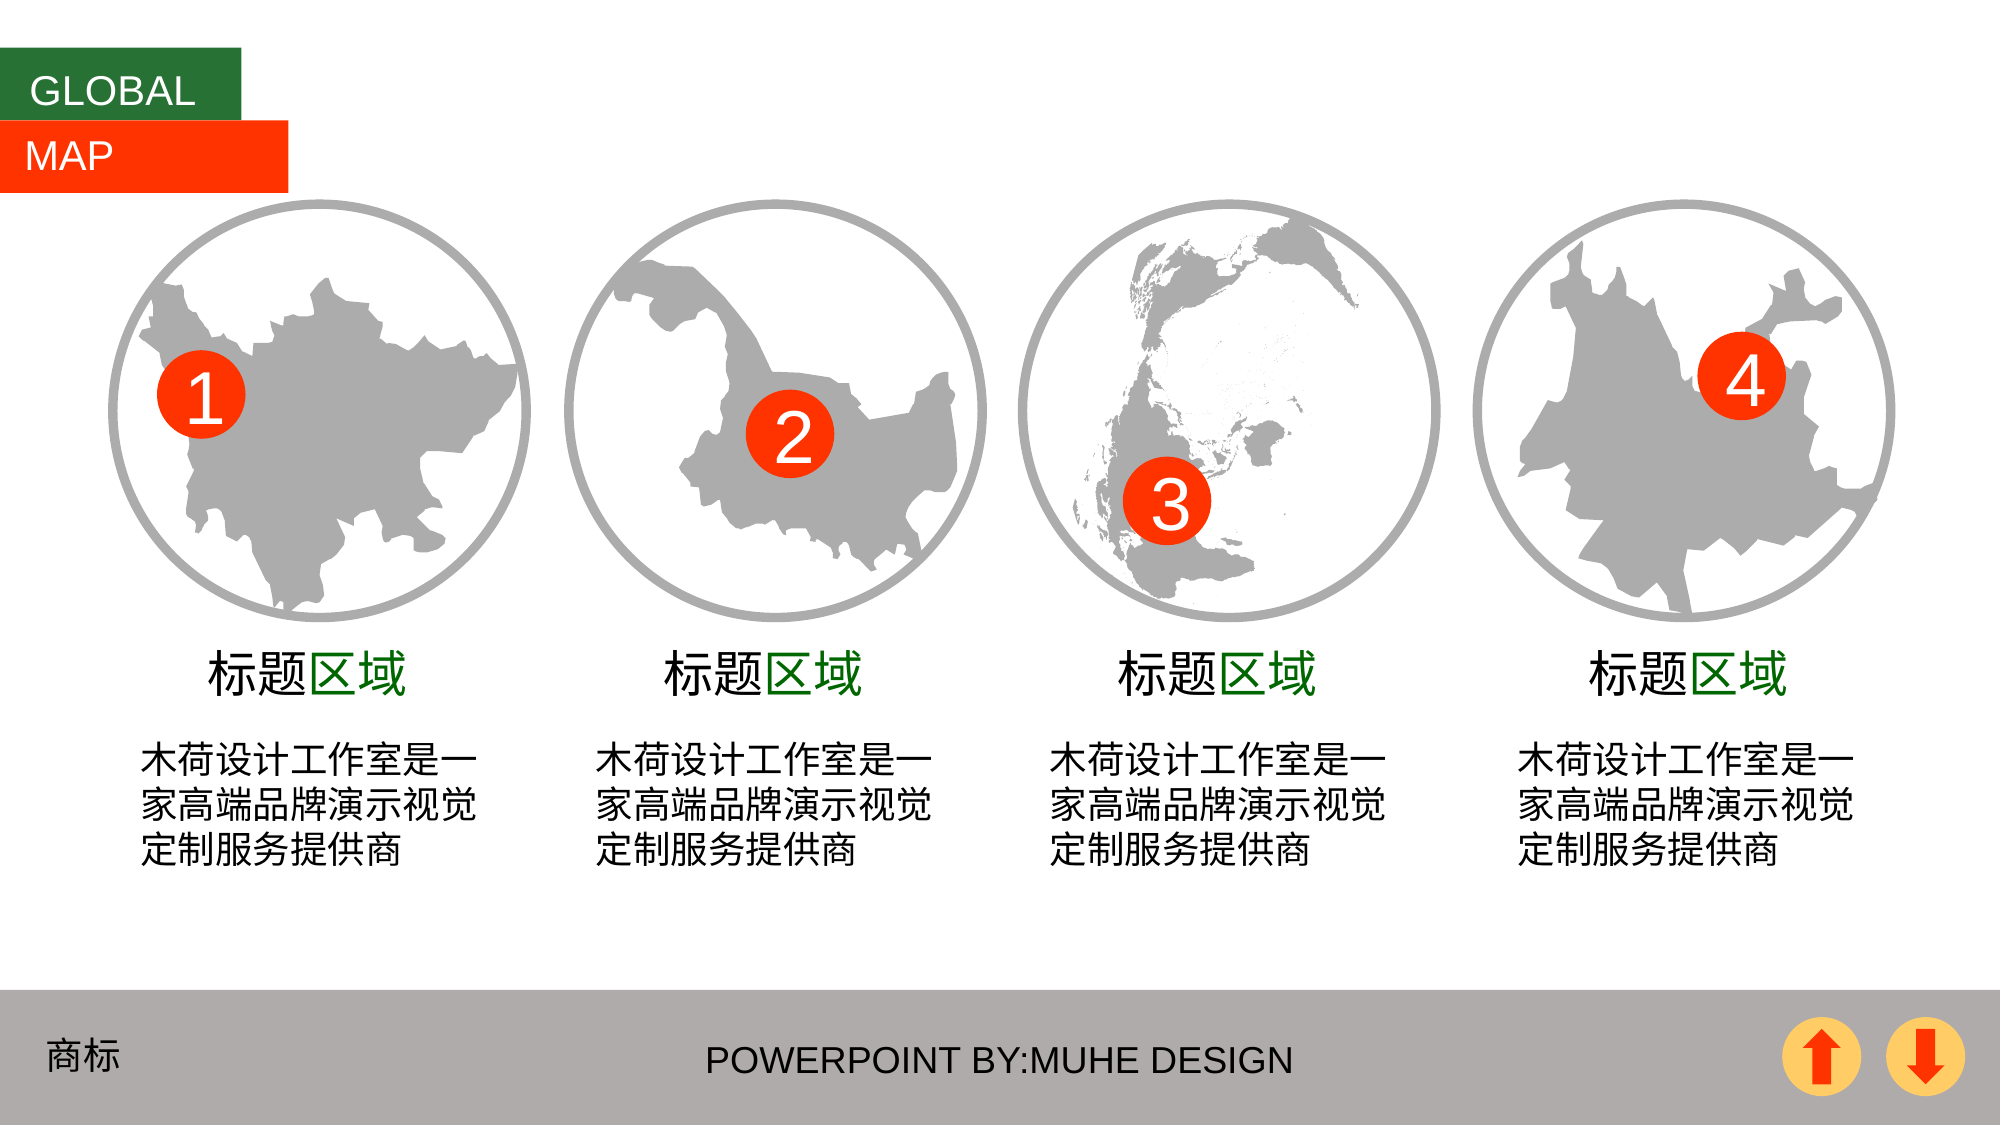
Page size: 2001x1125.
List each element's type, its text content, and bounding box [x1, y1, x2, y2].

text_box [1477, 204, 1891, 618]
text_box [112, 204, 527, 618]
text_box 标题区域 [1102, 635, 1356, 711]
text_box 木荷设计工作室是一家高端品牌演示视觉定制服务提供商 [1035, 728, 1424, 879]
text_box MAP [0, 121, 146, 187]
text_box GLOBAL [2, 56, 223, 121]
text_box 标题区域 [1573, 635, 1822, 711]
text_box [568, 204, 983, 618]
text_box 标题区域 [193, 635, 446, 711]
text_box 标题区域 [648, 635, 902, 711]
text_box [1022, 201, 1436, 618]
text_box 木荷设计工作室是一家高端品牌演示视觉定制服务提供商 [581, 728, 970, 879]
text_box 木荷设计工作室是一家高端品牌演示视觉定制服务提供商 [1503, 728, 1892, 879]
text_box 木荷设计工作室是一家高端品牌演示视觉定制服务提供商 [125, 728, 514, 879]
